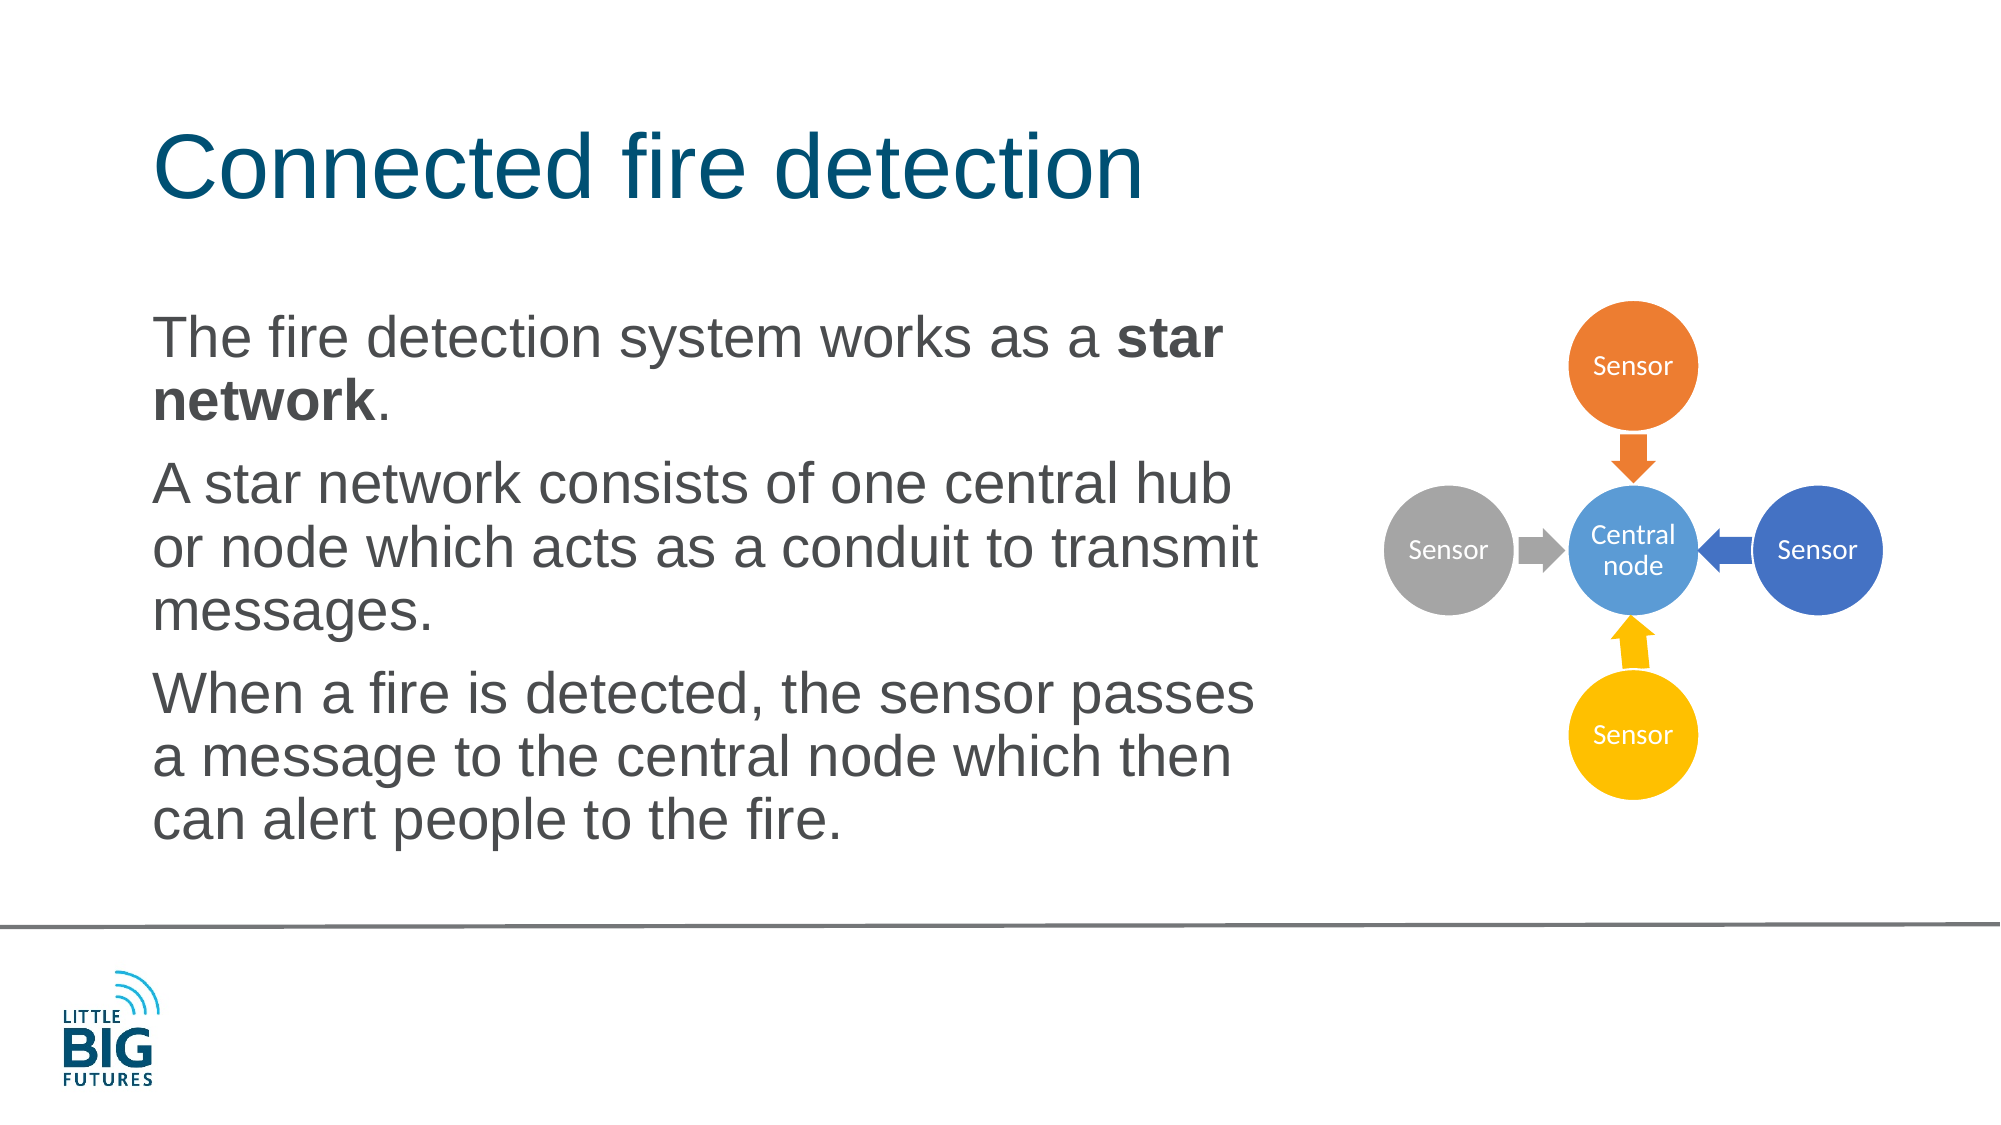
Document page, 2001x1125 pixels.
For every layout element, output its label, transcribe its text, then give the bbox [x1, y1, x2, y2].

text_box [1345, 299, 1922, 802]
list The fire detection system works as a star network. A star network consists of one central hub or node which acts as a conduit to transmit messages. When a fire is detected, the sensor passes a message to the central node which then can alert people to the fire. [137, 299, 1281, 1014]
picture [27, 938, 196, 1118]
title Connected fire detection [137, 59, 1863, 278]
